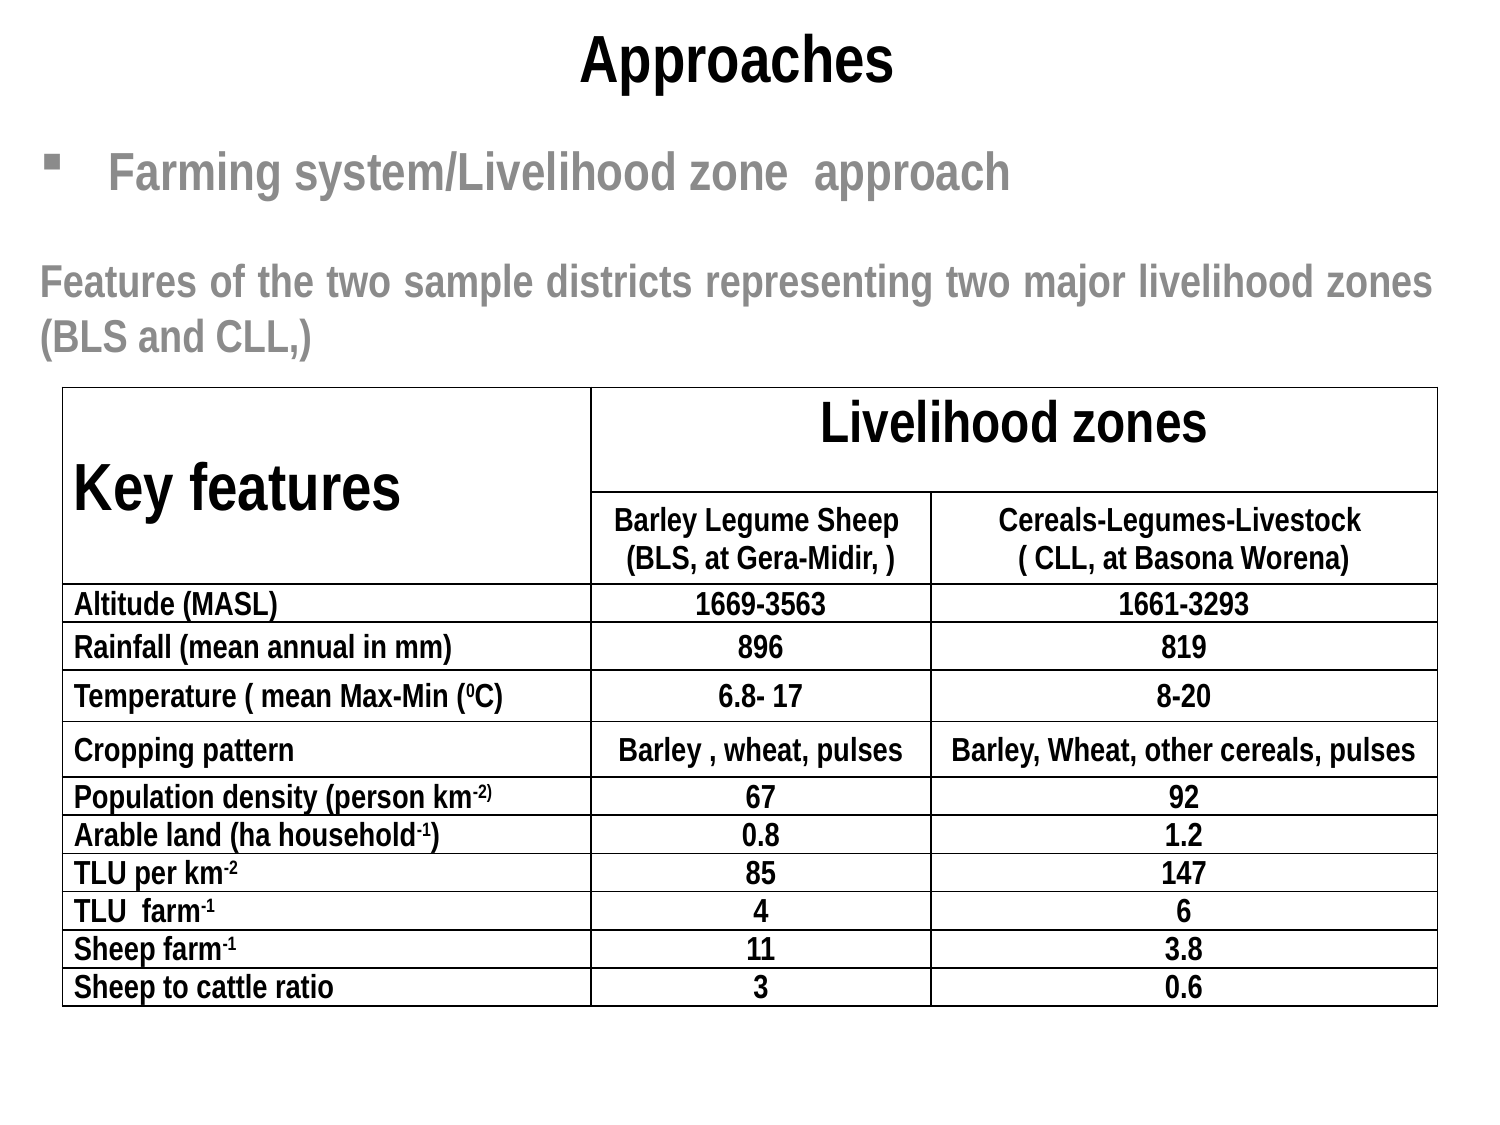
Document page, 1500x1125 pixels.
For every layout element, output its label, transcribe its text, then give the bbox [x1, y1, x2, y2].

table_cell 896 [592, 623, 930, 669]
table_cell 8-20 [932, 671, 1437, 721]
table_cell Altitude (MASL) [63, 585, 590, 621]
table_cell Sheep to cattle ratio [63, 969, 590, 1005]
table_header Key features [63, 388, 590, 583]
table_cell 3.8 [932, 931, 1437, 967]
table_cell 67 [592, 778, 930, 814]
table_cell Barley Legume Sheep (BLS, at Gera-Midir, ) [592, 493, 930, 583]
table_cell Sheep farm-1 [63, 931, 590, 967]
table_cell 3 [592, 969, 930, 1005]
subtitle Farming system/Livelihood zone approach Features of the two sample districts representing two major livelihood zones (BLS and CLL,) [24, 112, 1450, 375]
table_cell 85 [592, 854, 930, 891]
table_cell Cereals-Legumes-Livestock ( CLL, at Basona Worena) [932, 493, 1437, 583]
title Approaches [99, 0, 1375, 112]
table_cell Barley , wheat, pulses [592, 722, 930, 776]
table_cell Rainfall (mean annual in mm) [63, 623, 590, 669]
table_cell Barley, Wheat, other cereals, pulses [932, 722, 1437, 776]
table_cell Cropping pattern [63, 722, 590, 776]
table_cell Temperature ( mean Max-Min (0C) [63, 671, 590, 721]
table_cell 819 [932, 623, 1437, 669]
table_cell 0.8 [592, 816, 930, 853]
table_cell 0.6 [932, 969, 1437, 1005]
table_cell 1669-3563 [592, 585, 930, 621]
table_cell TLU farm-1 [63, 892, 590, 929]
table_cell 6 [932, 892, 1437, 929]
table_cell 6.8- 17 [592, 671, 930, 721]
table_cell Arable land (ha household-1) [63, 816, 590, 853]
table_cell 11 [592, 931, 930, 967]
table_cell 1.2 [932, 816, 1437, 853]
table_header Livelihood zones [592, 388, 1437, 491]
table_cell 92 [932, 778, 1437, 814]
table_cell TLU per km-2 [63, 854, 590, 891]
table_cell 147 [932, 854, 1437, 891]
table_cell 1661-3293 [932, 585, 1437, 621]
table_cell 4 [592, 892, 930, 929]
table_cell Population density (person km-2) [63, 778, 590, 814]
